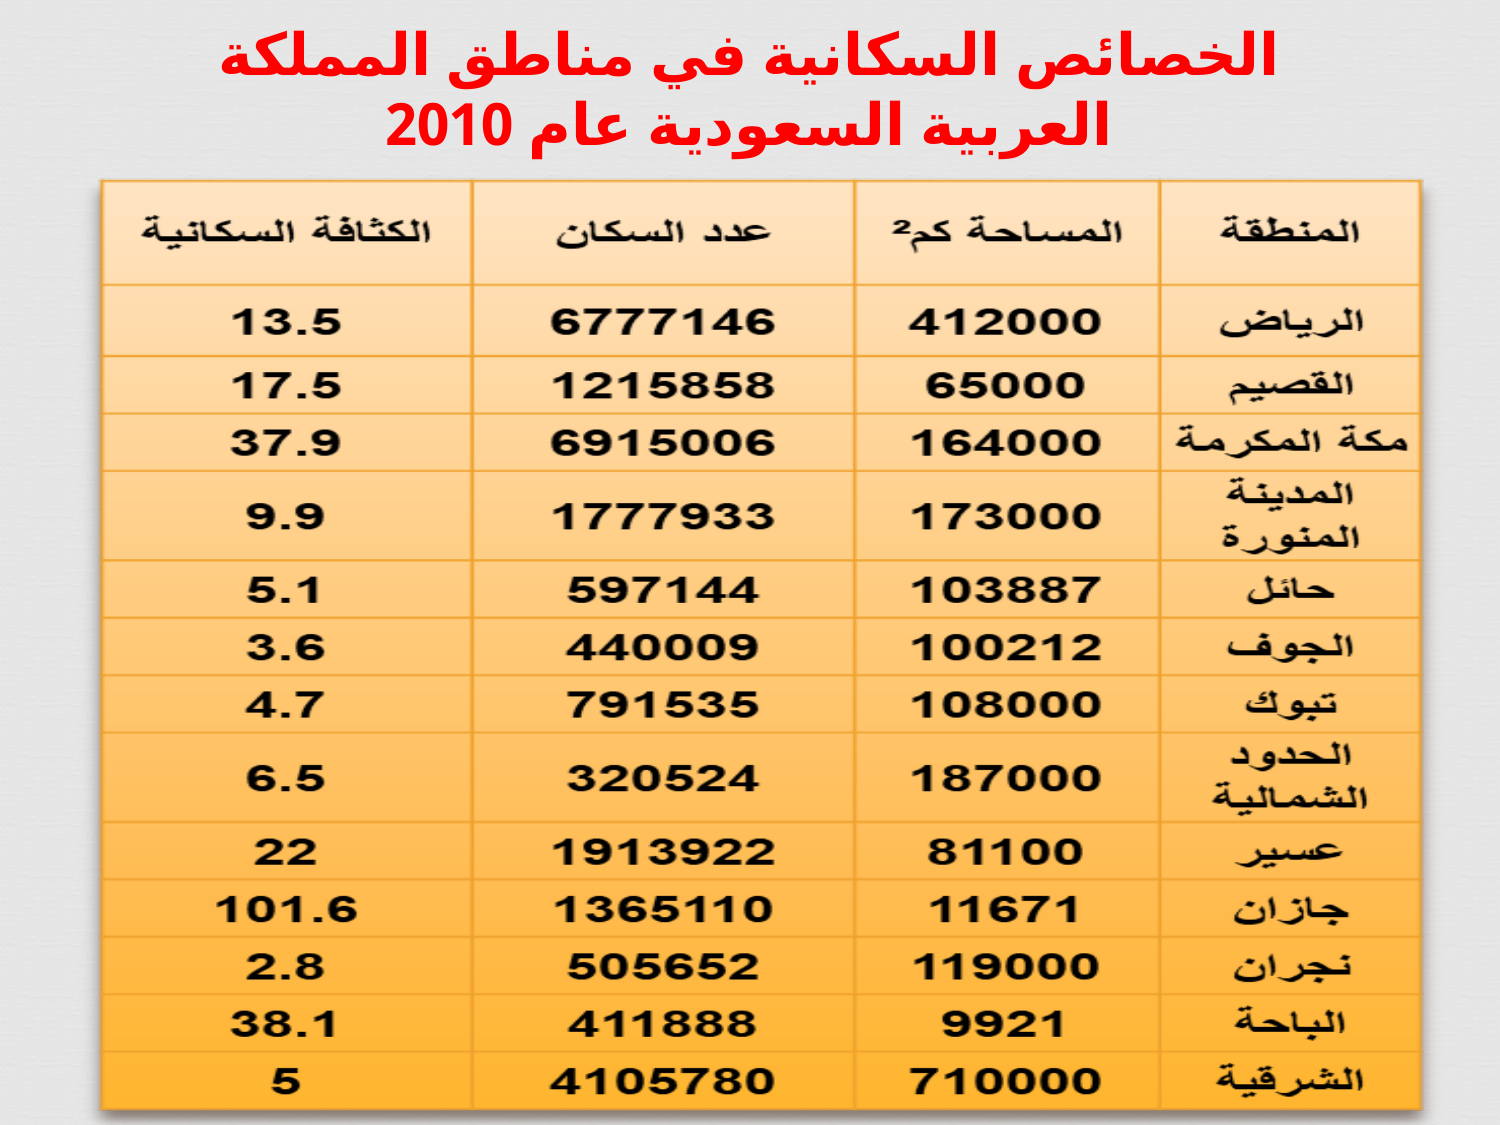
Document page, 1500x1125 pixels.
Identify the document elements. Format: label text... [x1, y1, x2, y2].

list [74, 174, 1451, 1125]
title الخصائص السكانية في مناطق المملكة العربية السعودية عام 2010 [112, 0, 1386, 171]
